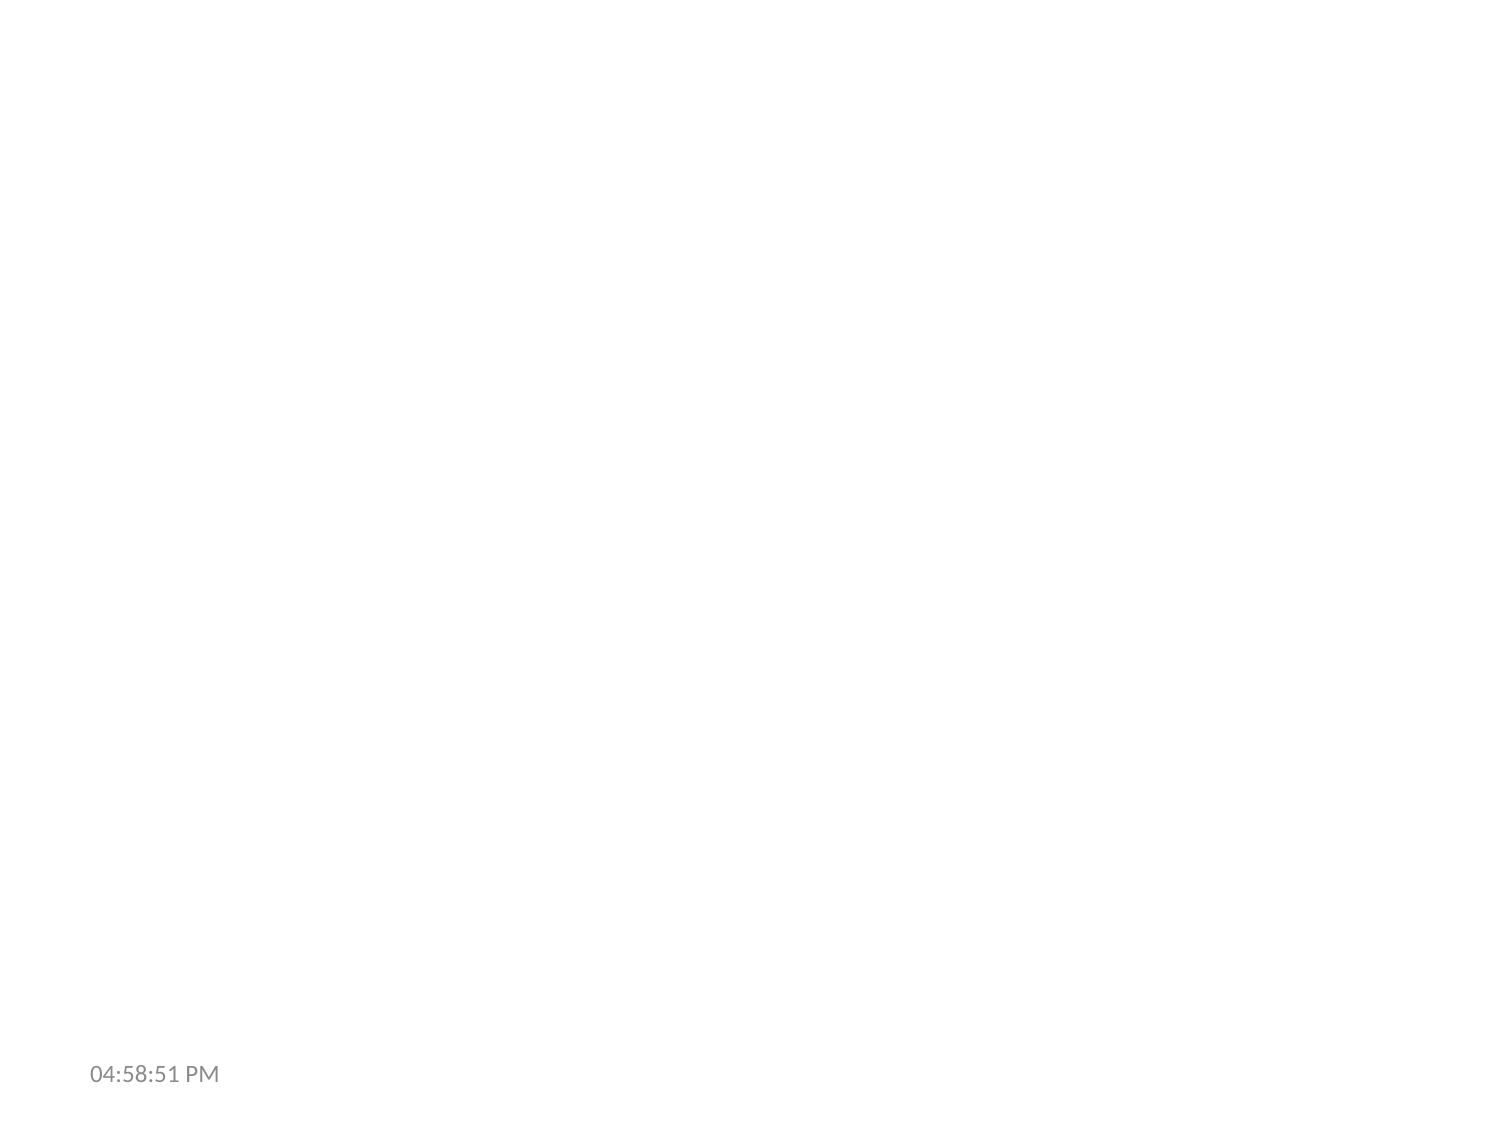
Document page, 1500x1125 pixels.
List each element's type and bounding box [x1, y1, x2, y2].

slide_number [75, 1042, 425, 1103]
